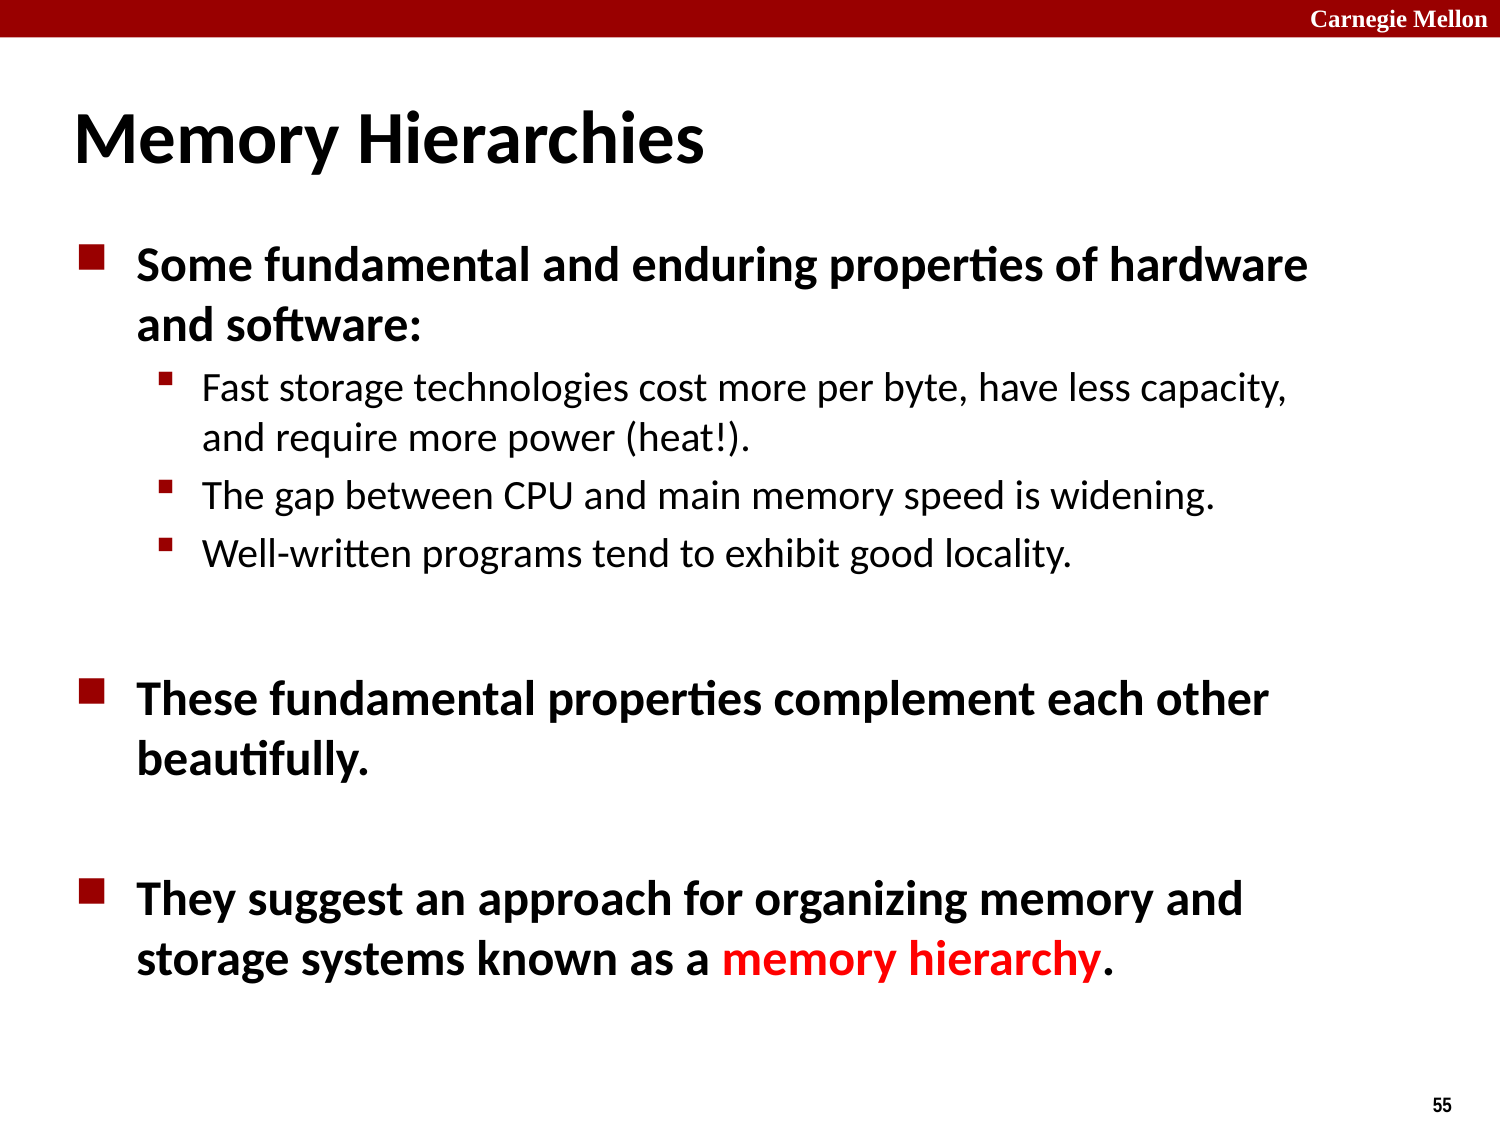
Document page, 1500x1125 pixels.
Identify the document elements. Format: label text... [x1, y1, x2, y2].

title Memory Hierarchies [58, 71, 1305, 197]
list Some fundamental and enduring properties of hardware and software: Fast storage technologies cost more per byte, have less capacity, and require more power (heat!). The gap between CPU and main memory speed is widening. Well-written programs tend to exhibit good locality. These fundamental properties complement each other beautifully. They suggest an approach for organizing memory and storage systems known as a memory hierarchy. [64, 223, 1361, 1040]
